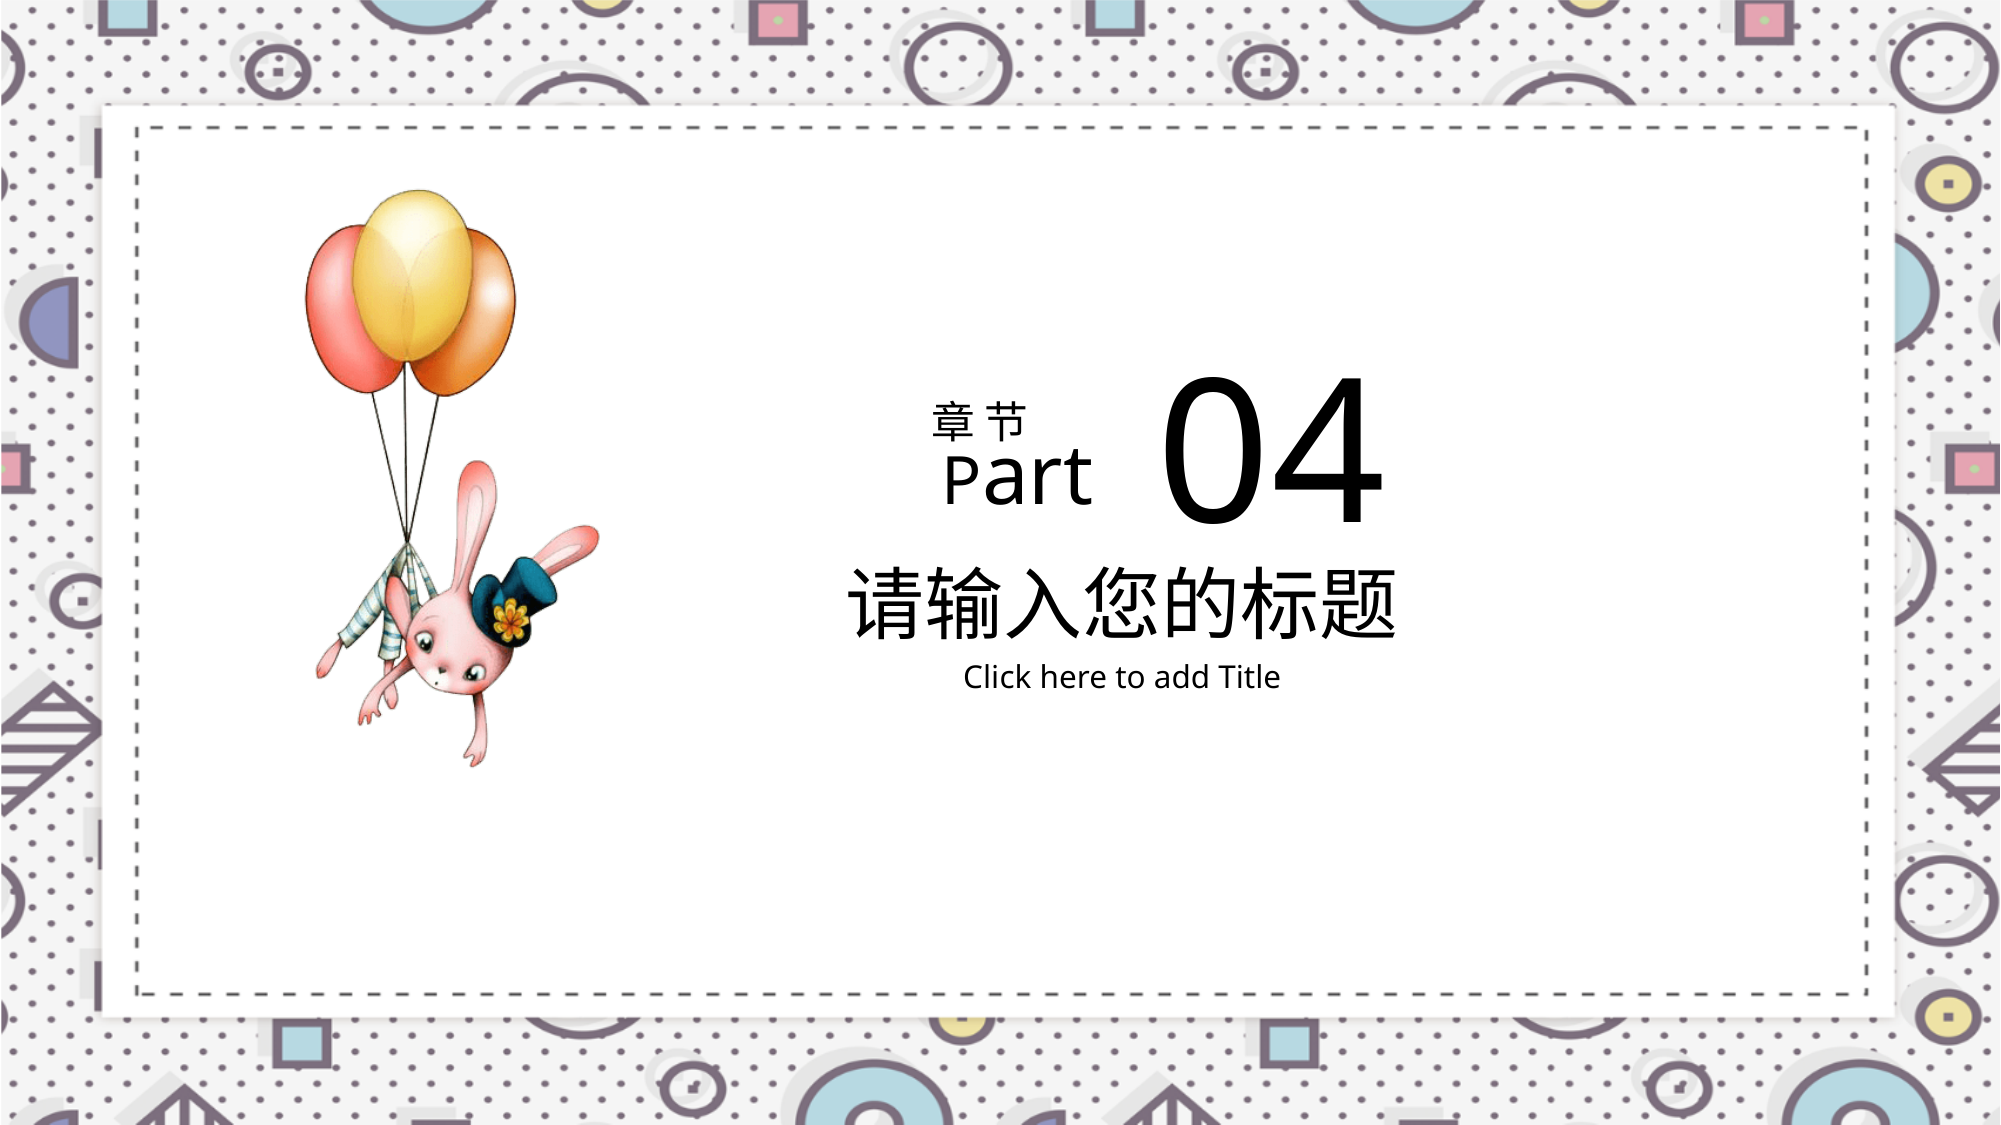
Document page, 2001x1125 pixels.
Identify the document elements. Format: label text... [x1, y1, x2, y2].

text_box 04 [1156, 322, 1386, 563]
text_box Click here to add Title [835, 661, 1409, 696]
text_box 请输入您的标题 [637, 565, 1607, 651]
text_box Part [941, 420, 1094, 521]
picture [2, 1, 2000, 1125]
text_box 章 节 [931, 394, 1029, 447]
